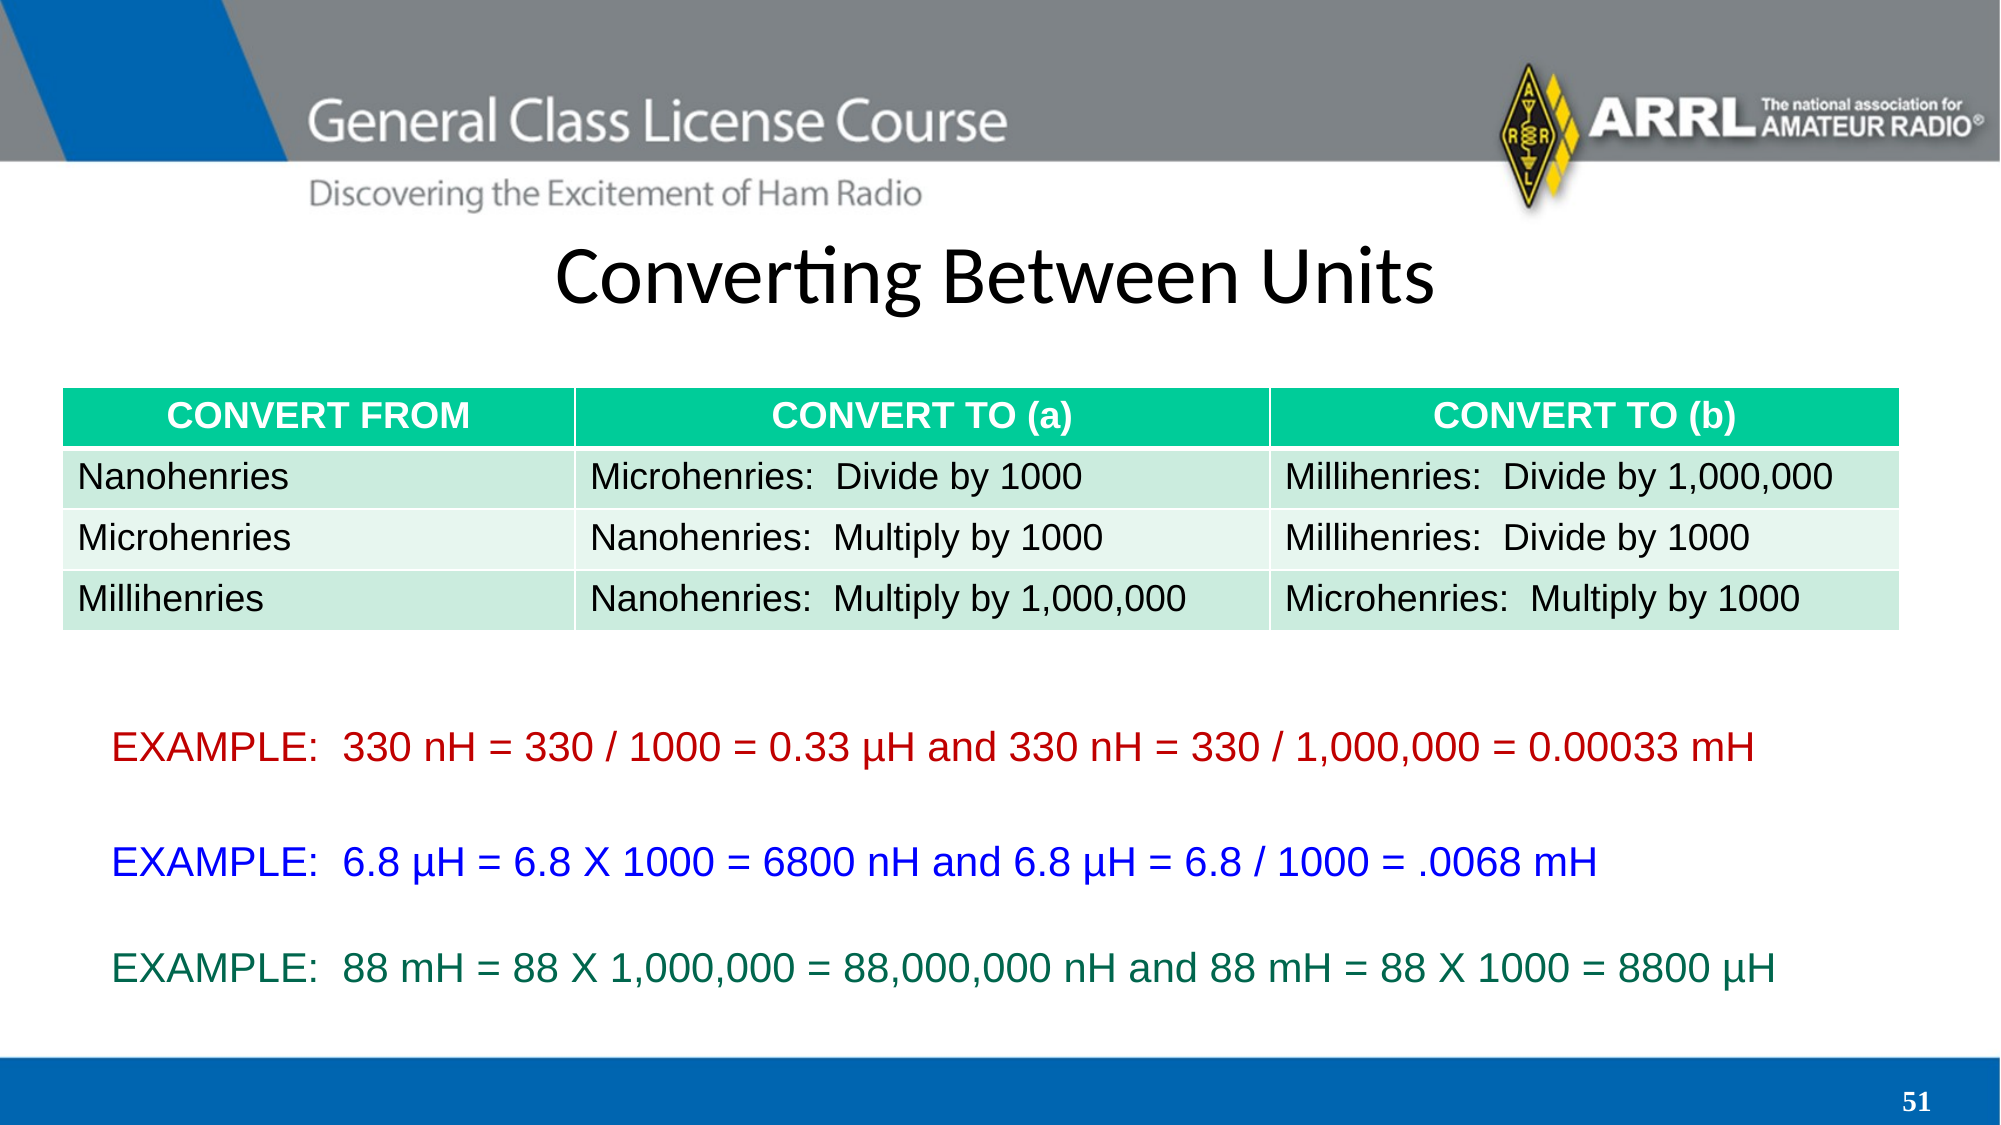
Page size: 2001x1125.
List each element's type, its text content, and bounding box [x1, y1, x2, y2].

table_cell Millihenries: Divide by 1,000,000 [1271, 451, 1899, 508]
text_box EXAMPLE: 88 mH = 88 X 1,000,000 = 88,000,000 nH and 88 mH = 88 X 1000 = 8800 µH [96, 933, 1897, 999]
table_cell Nanohenries: Multiply by 1000 [576, 510, 1269, 569]
table_cell Microhenries [63, 510, 574, 569]
table_cell Millihenries [63, 571, 574, 630]
picture [0, 0, 2001, 1125]
text_box EXAMPLE: 330 nH = 330 / 1000 = 0.33 µH and 330 nH = 330 / 1,000,000 = 0.00033 mH [96, 712, 1897, 778]
table_cell Nanohenries: Multiply by 1,000,000 [576, 571, 1269, 630]
table_cell Nanohenries [63, 451, 574, 508]
table_header CONVERT FROM [63, 388, 574, 446]
table_cell Microhenries: Multiply by 1000 [1271, 571, 1899, 630]
table_header CONVERT TO (a) [576, 388, 1269, 446]
title Converting Between Units [96, 212, 1897, 356]
table_header CONVERT TO (b) [1271, 388, 1899, 446]
table_cell Microhenries: Divide by 1000 [576, 451, 1269, 508]
table_cell Millihenries: Divide by 1000 [1271, 510, 1899, 569]
text_box EXAMPLE: 6.8 µH = 6.8 X 1000 = 6800 nH and 6.8 µH = 6.8 / 1000 = .0068 mH [96, 827, 1897, 892]
